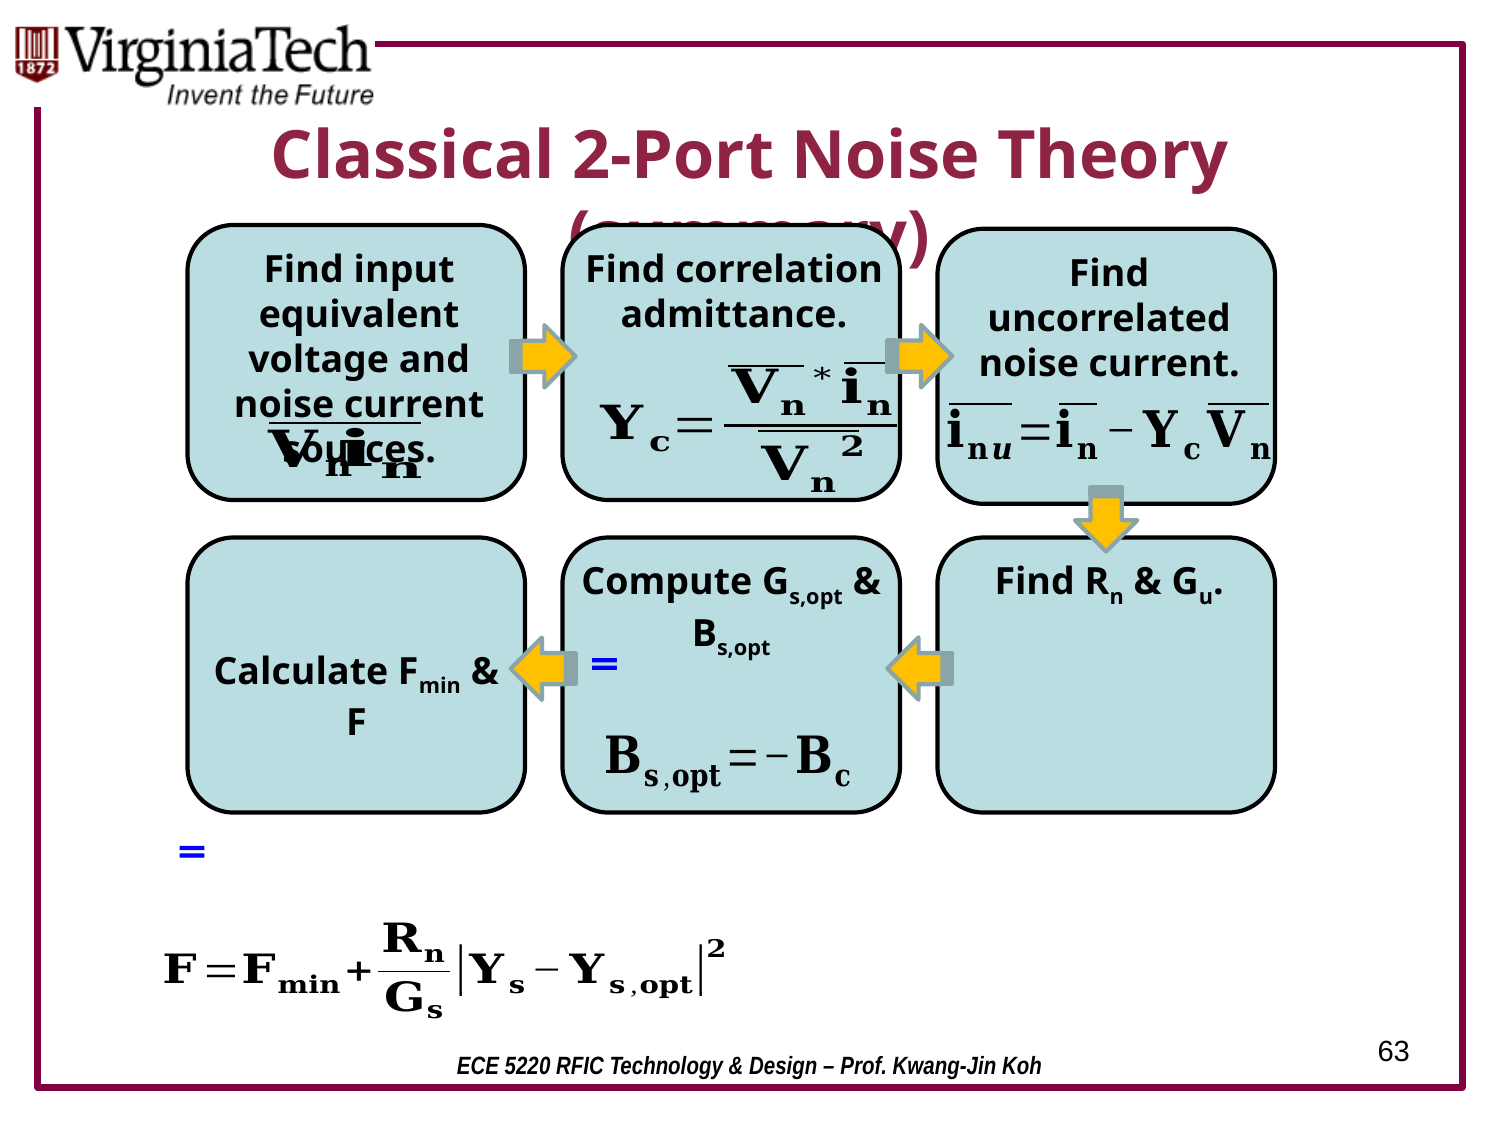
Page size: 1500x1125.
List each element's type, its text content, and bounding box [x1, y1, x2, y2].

text_box [949, 226, 1264, 241]
text_box [199, 222, 514, 237]
picture [15, 24, 375, 107]
text_box [574, 535, 888, 549]
text_box [508, 635, 578, 702]
text_box Find input equivalent voltage and noise current sources. [193, 237, 525, 478]
text_box [560, 244, 903, 503]
text_box Find Rn & Gu. [943, 549, 1275, 616]
text_box [574, 222, 889, 237]
text_box Find correlation admittance. [568, 237, 900, 343]
text_box [185, 535, 528, 815]
text_box [885, 322, 955, 390]
text_box [935, 557, 1278, 815]
text_box Compute Gs,opt & Bs,opt [562, 549, 900, 667]
text_box [935, 248, 943, 342]
text_box [560, 667, 903, 815]
text_box [1072, 485, 1140, 554]
title Classical 2-Port Noise Theory (summary) [75, 104, 1425, 213]
text_box [1113, 535, 1263, 549]
text_box [935, 260, 1278, 506]
text_box [185, 244, 521, 503]
text_box Find uncorrelated noise current. [943, 241, 1275, 391]
text_box [885, 635, 954, 702]
slide_number 63 [1074, 1024, 1425, 1103]
text_box [509, 323, 578, 390]
text_box Calculate Fmin & F [187, 639, 525, 751]
text_box [949, 535, 1099, 549]
